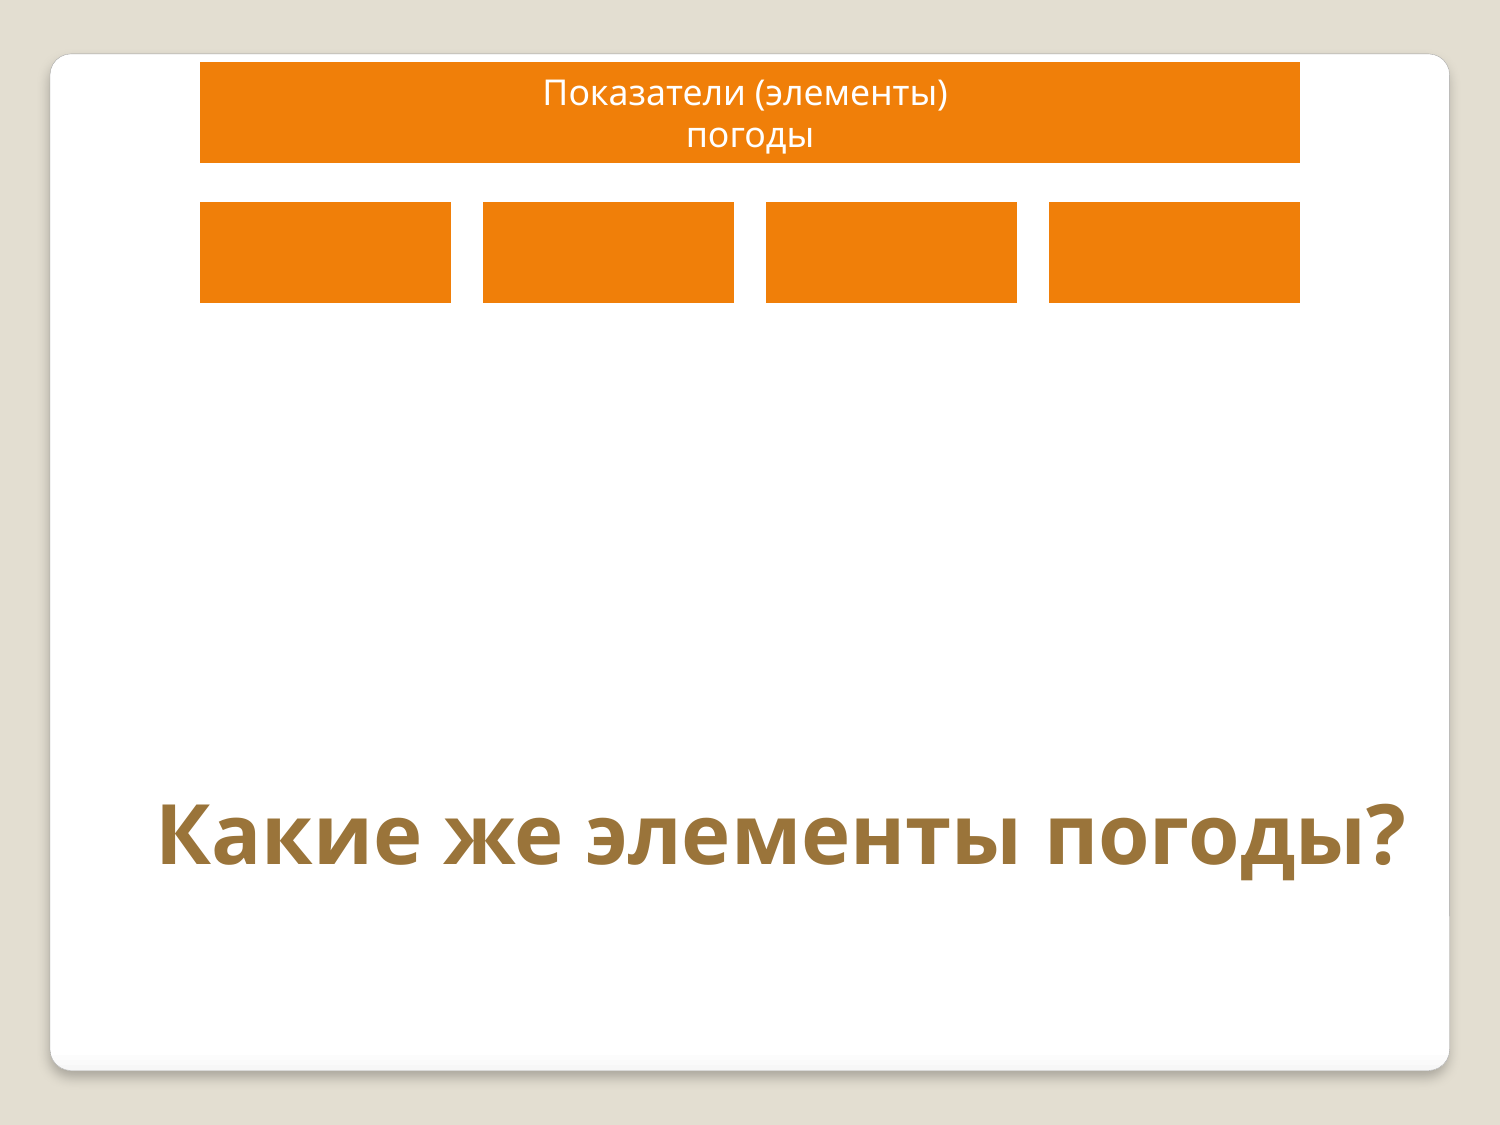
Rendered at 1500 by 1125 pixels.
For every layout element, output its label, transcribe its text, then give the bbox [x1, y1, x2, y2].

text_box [58, 58, 1442, 727]
text_box Какие же элементы погоды? [140, 773, 1422, 889]
